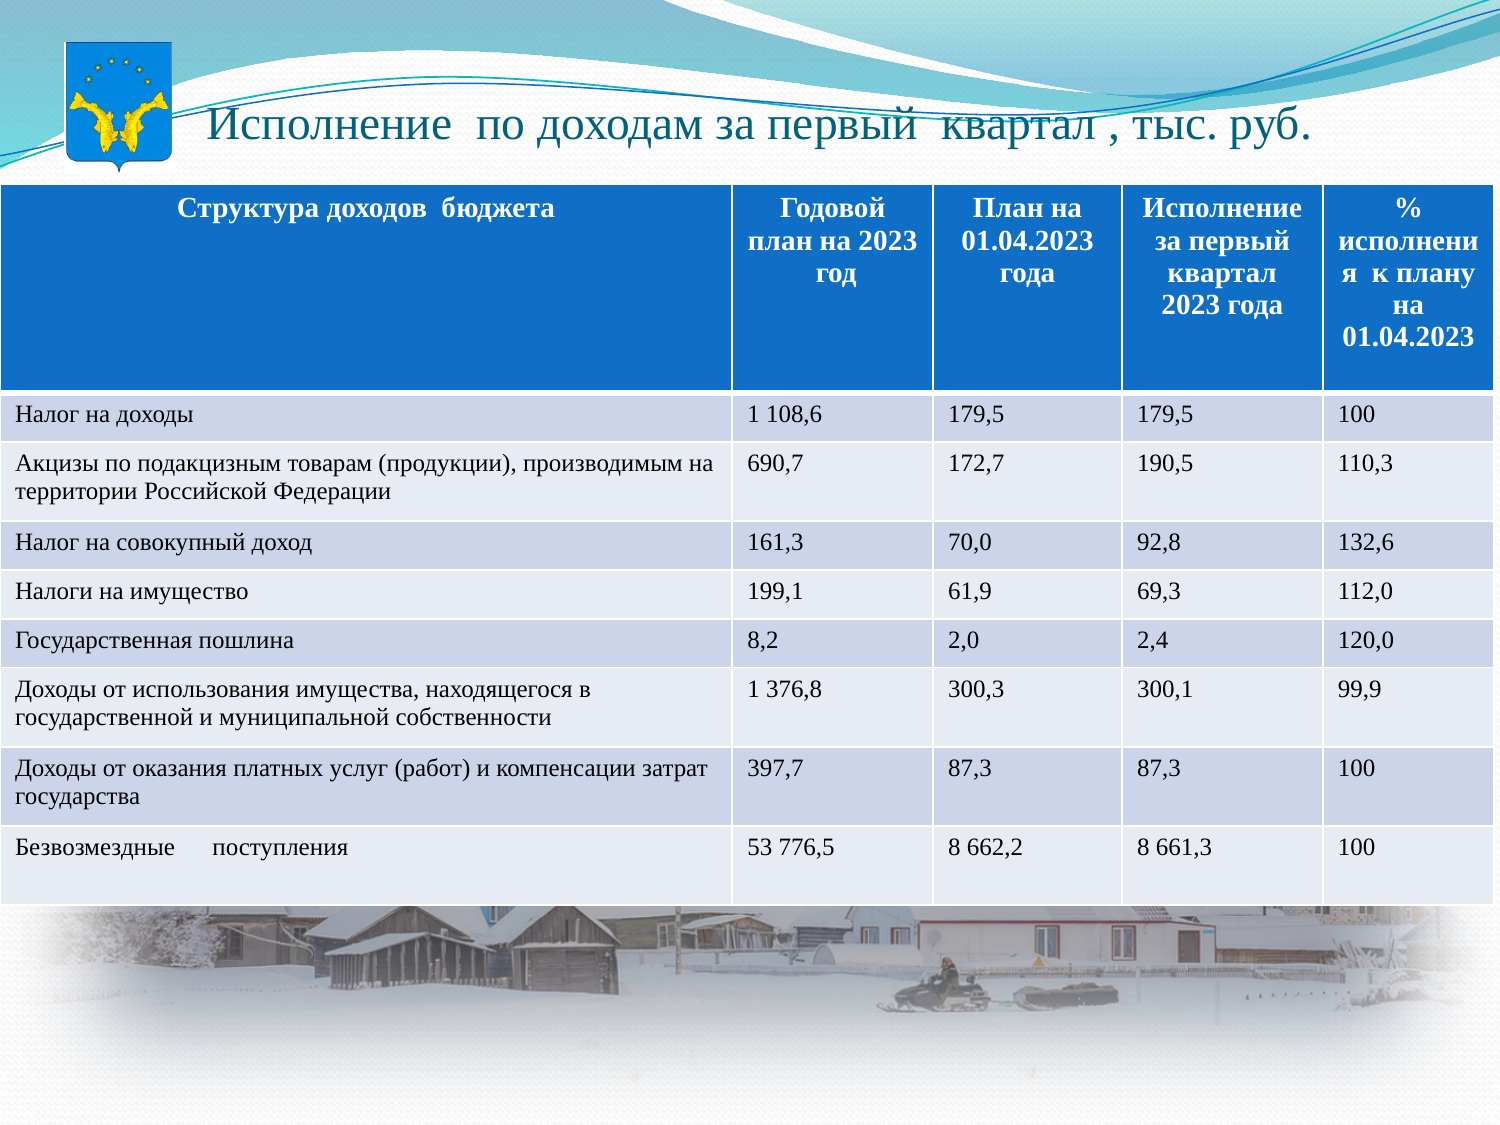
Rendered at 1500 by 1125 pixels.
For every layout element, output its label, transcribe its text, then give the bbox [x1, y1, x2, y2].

table_cell 112,0 [1324, 571, 1493, 618]
table_header Исполнение за первый квартал 2023 года [1123, 185, 1322, 390]
table_cell 172,7 [934, 443, 1121, 520]
table_cell Налоги на имущество [1, 571, 731, 618]
table_header Структура доходов бюджета [1, 185, 731, 390]
table_cell 8,2 [733, 620, 932, 656]
table_header Годовой план на 2023 год [733, 185, 932, 390]
table_cell 110,3 [1324, 443, 1493, 520]
table_cell 2,0 [934, 620, 1121, 656]
table_cell Налог на доходы [1, 396, 731, 441]
table_cell 69,3 [1123, 571, 1322, 618]
table_header % исполнения к плану на 01.04.2023 [1324, 185, 1493, 390]
picture [0, 656, 1500, 1125]
table_cell 61,9 [934, 571, 1121, 618]
table_header План на 01.04.2023 года [934, 185, 1121, 390]
table_cell 190,5 [1123, 443, 1322, 520]
table_cell 179,5 [934, 396, 1121, 441]
table_cell 690,7 [733, 443, 932, 520]
table_cell 1 108,6 [733, 396, 932, 441]
table_cell 2,4 [1123, 620, 1322, 656]
picture [64, 42, 172, 173]
table_cell 120,0 [1324, 620, 1493, 656]
title Исполнение по доходам за первый квартал , тыс. руб. [206, 78, 1329, 149]
table_cell Налог на совокупный доход [1, 522, 731, 569]
table_cell 161,3 [733, 522, 932, 569]
table_cell 100 [1324, 396, 1493, 441]
table_cell Государственная пошлина [1, 620, 731, 656]
table_cell 92,8 [1123, 522, 1322, 569]
table_cell 132,6 [1324, 522, 1493, 569]
table_cell 199,1 [733, 571, 932, 618]
table_cell 70,0 [934, 522, 1121, 569]
table_cell Акцизы по подакцизным товарам (продукции), производимым на территории Российской Федерации [1, 443, 731, 520]
table_cell 179,5 [1123, 396, 1322, 441]
